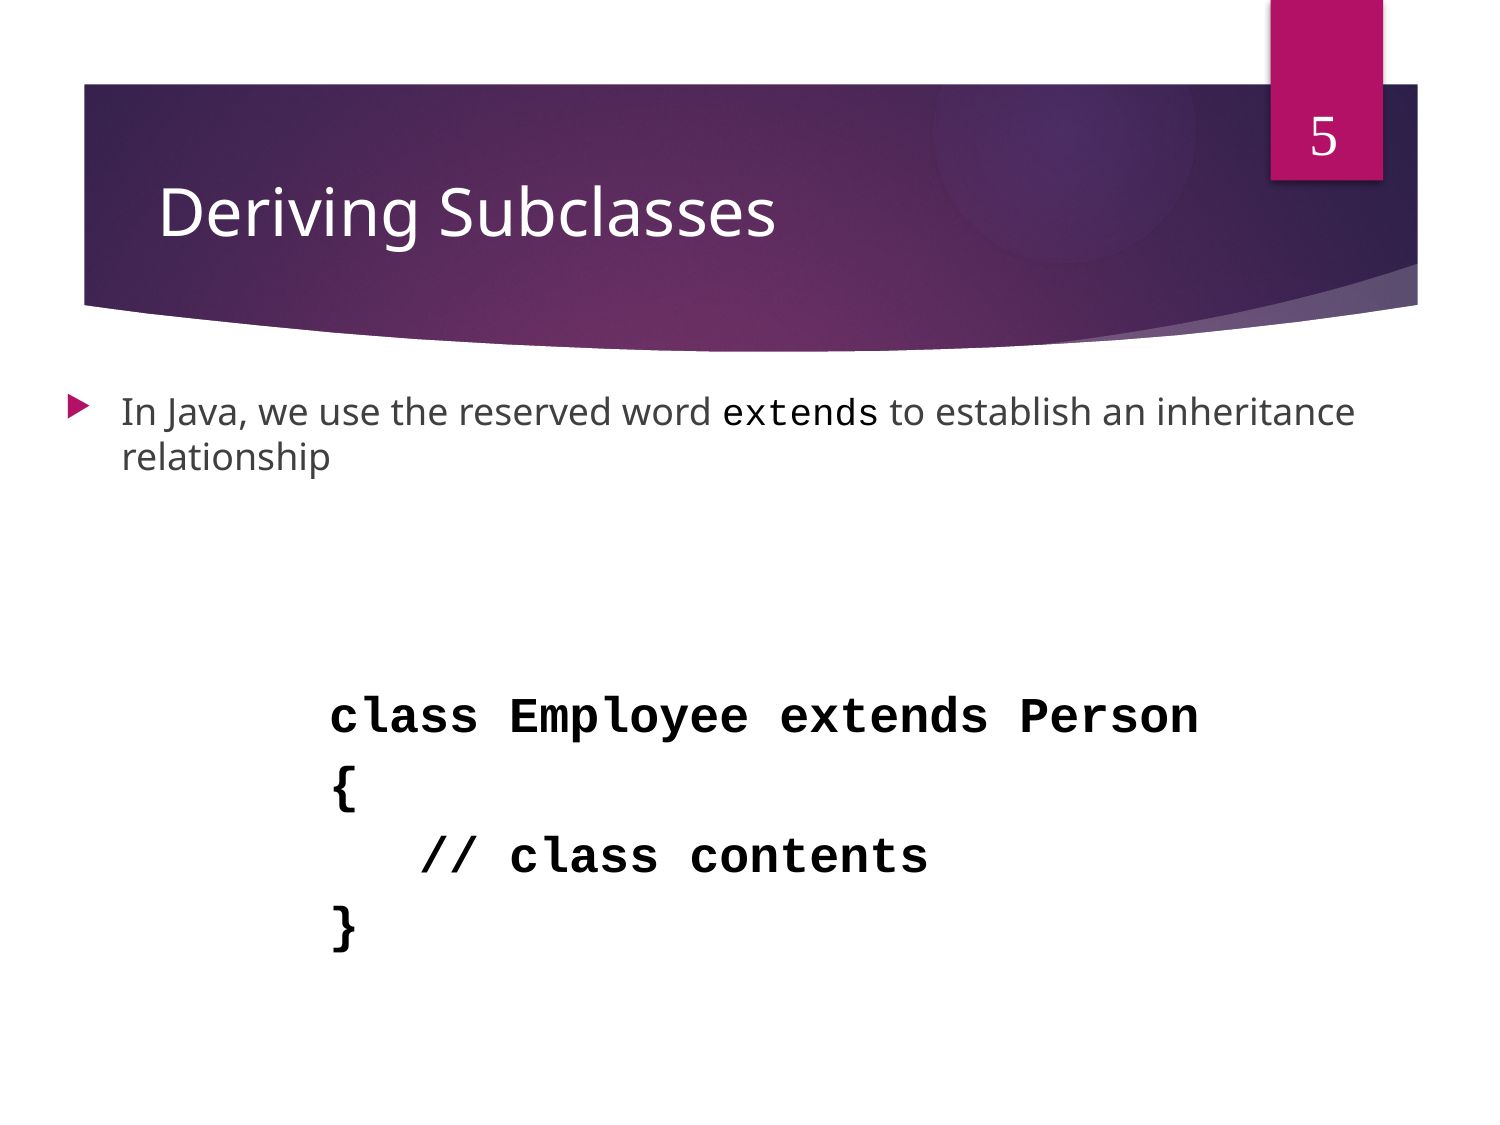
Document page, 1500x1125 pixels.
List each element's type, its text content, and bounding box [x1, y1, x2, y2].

slide_number 5 [1259, 48, 1390, 175]
list In Java, we use the reserved word extends to establish an inheritance relationship [50, 380, 1413, 593]
title Deriving Subclasses [141, 152, 1183, 269]
text_box class Employee extends Person { // class contents } [107, 675, 1313, 1013]
